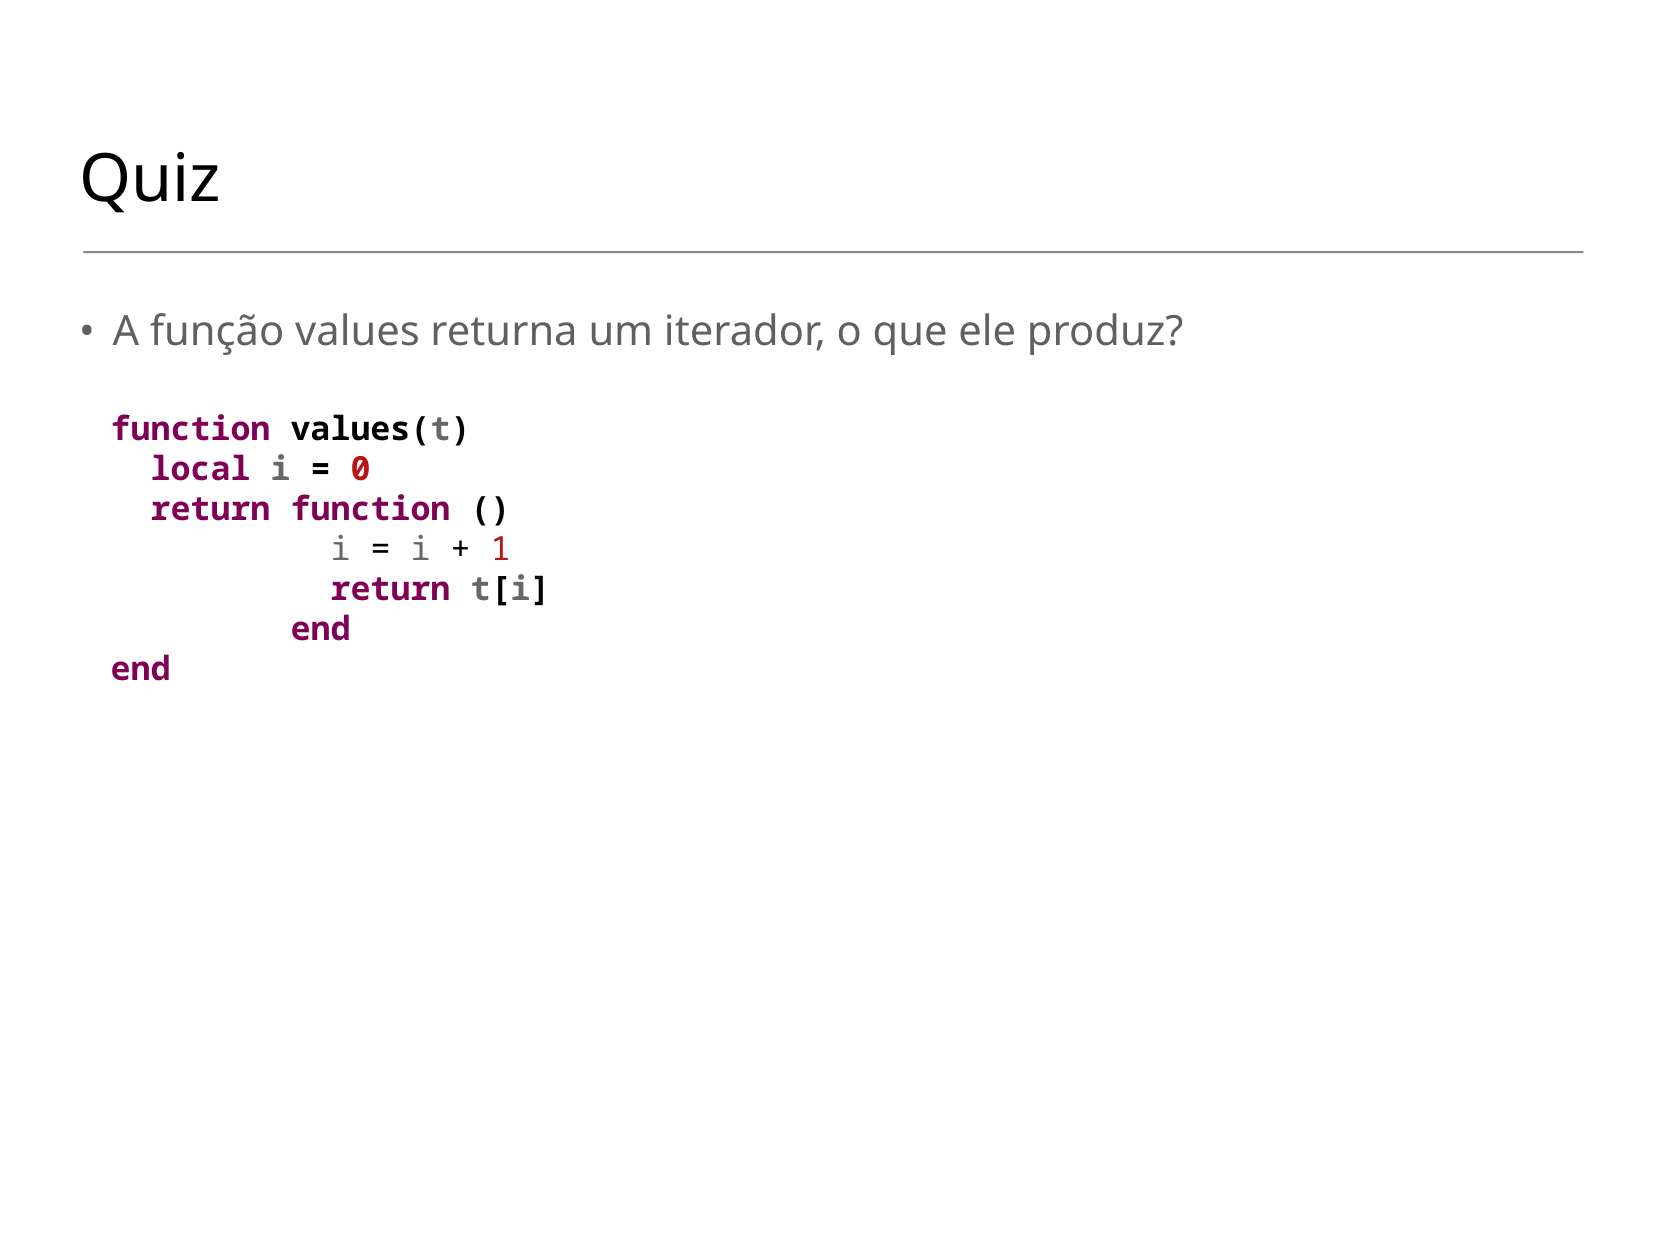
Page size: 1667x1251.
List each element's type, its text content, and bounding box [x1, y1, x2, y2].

list A função values returna um iterador, o que ele produz? [72, 297, 1594, 1140]
title Quiz [72, 41, 1594, 221]
text_box function values(t) local i = 0 return function () i = i + 1 return t[i] end end [95, 399, 930, 695]
